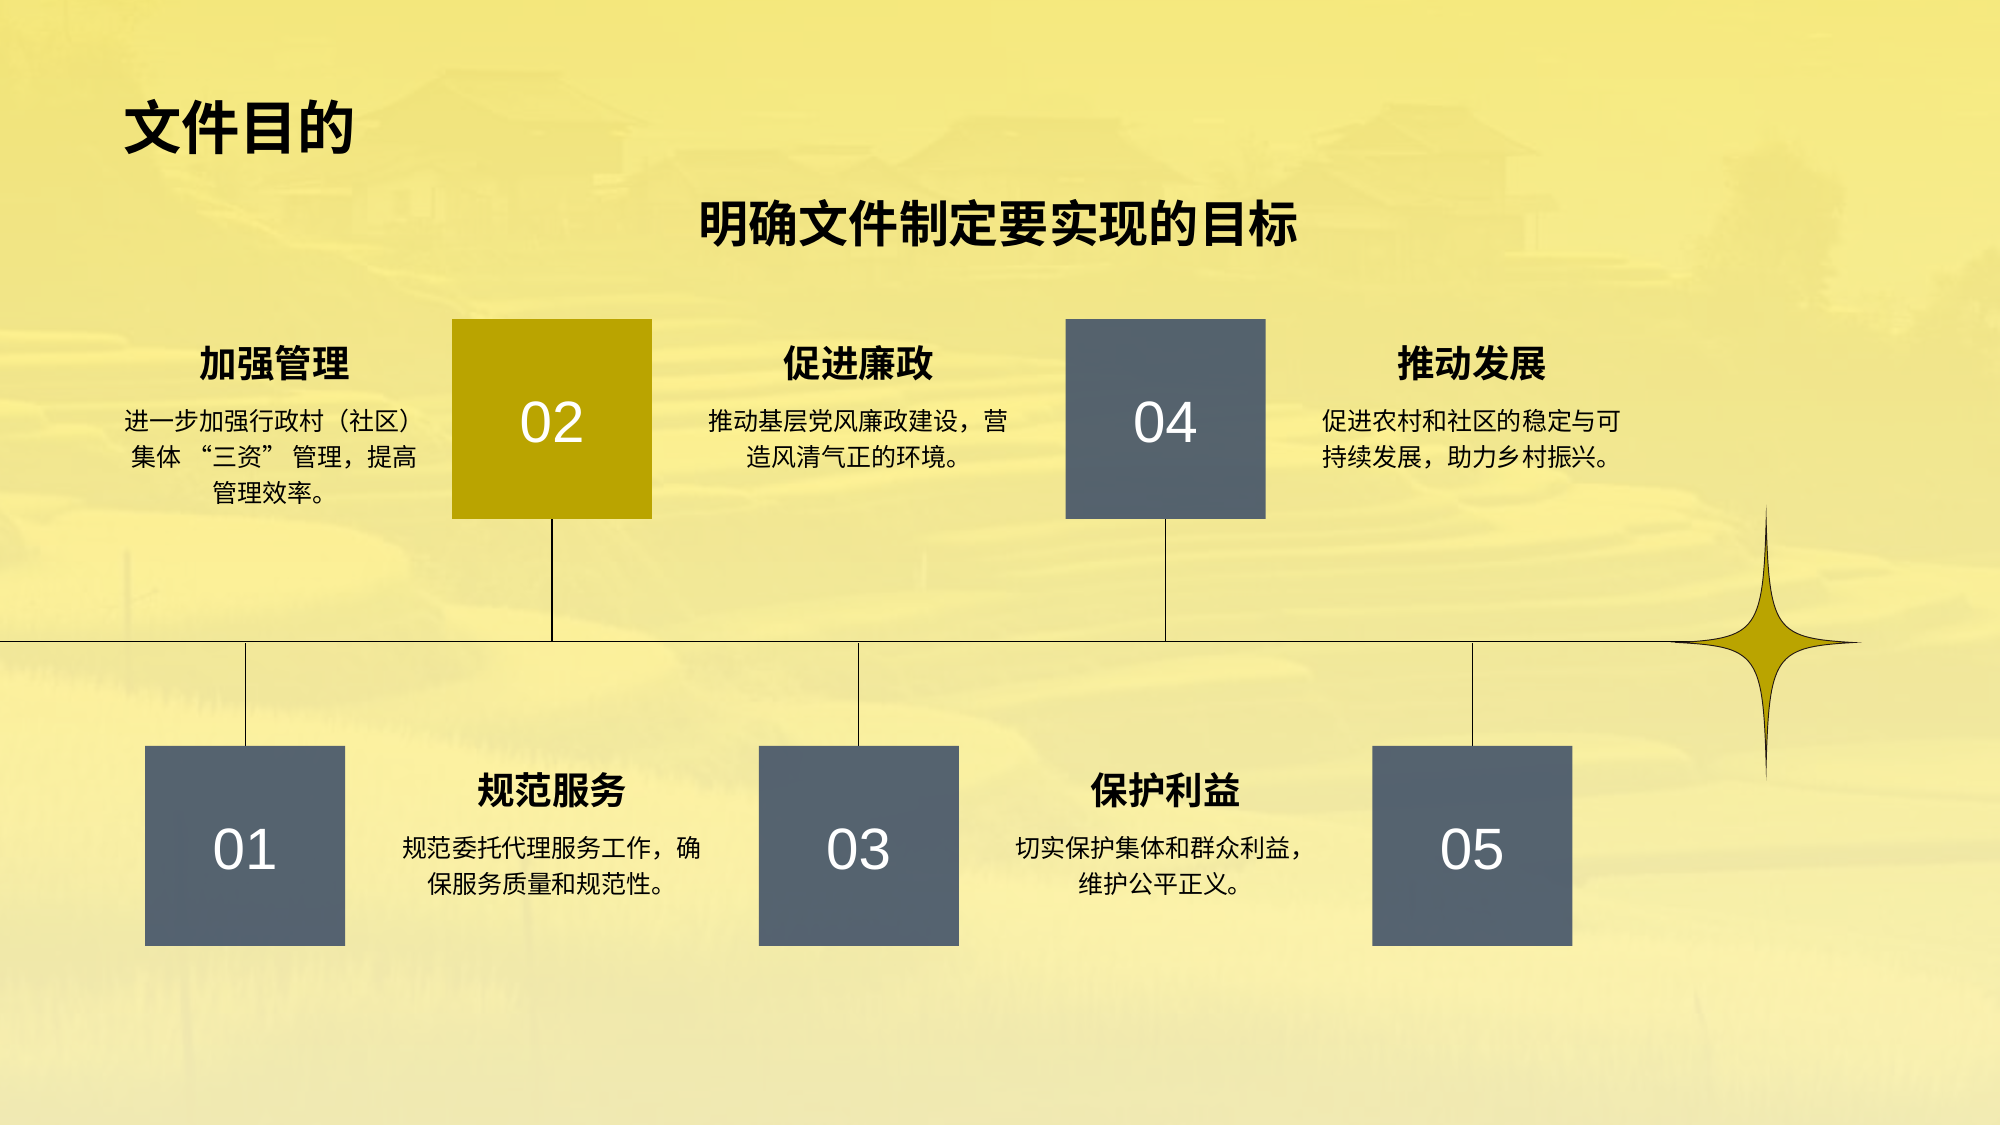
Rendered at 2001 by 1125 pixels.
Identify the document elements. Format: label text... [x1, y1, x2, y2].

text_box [0, 185, 1890, 987]
title 文件目的 [108, 21, 1890, 169]
